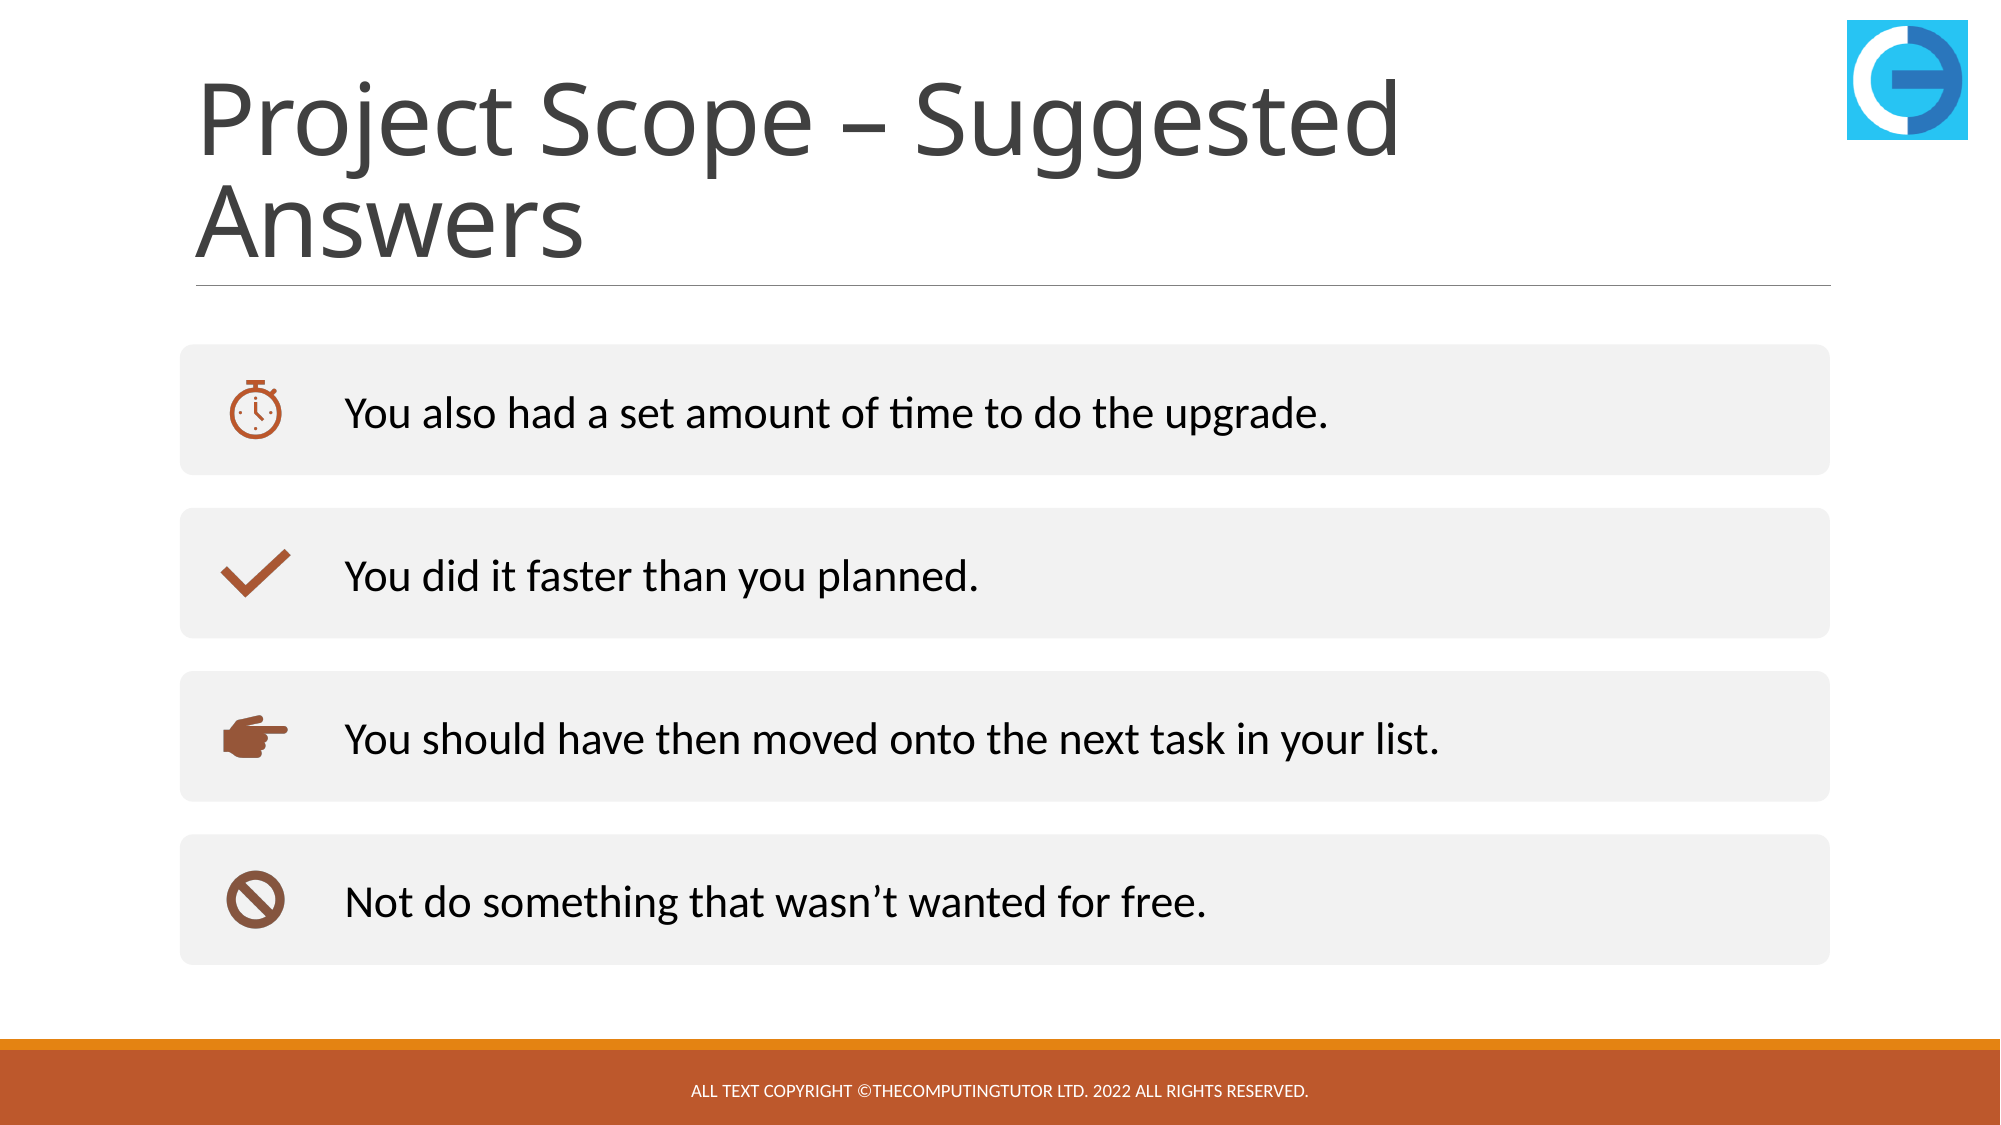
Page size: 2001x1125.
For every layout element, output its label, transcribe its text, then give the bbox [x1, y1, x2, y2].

footer All text copyright ©TheComputingTutor Ltd. 2022 All rights Reserved. [604, 1059, 1396, 1120]
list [179, 343, 1831, 966]
picture [1847, 20, 1968, 140]
title Project Scope – Suggested Answers [180, 47, 1830, 285]
